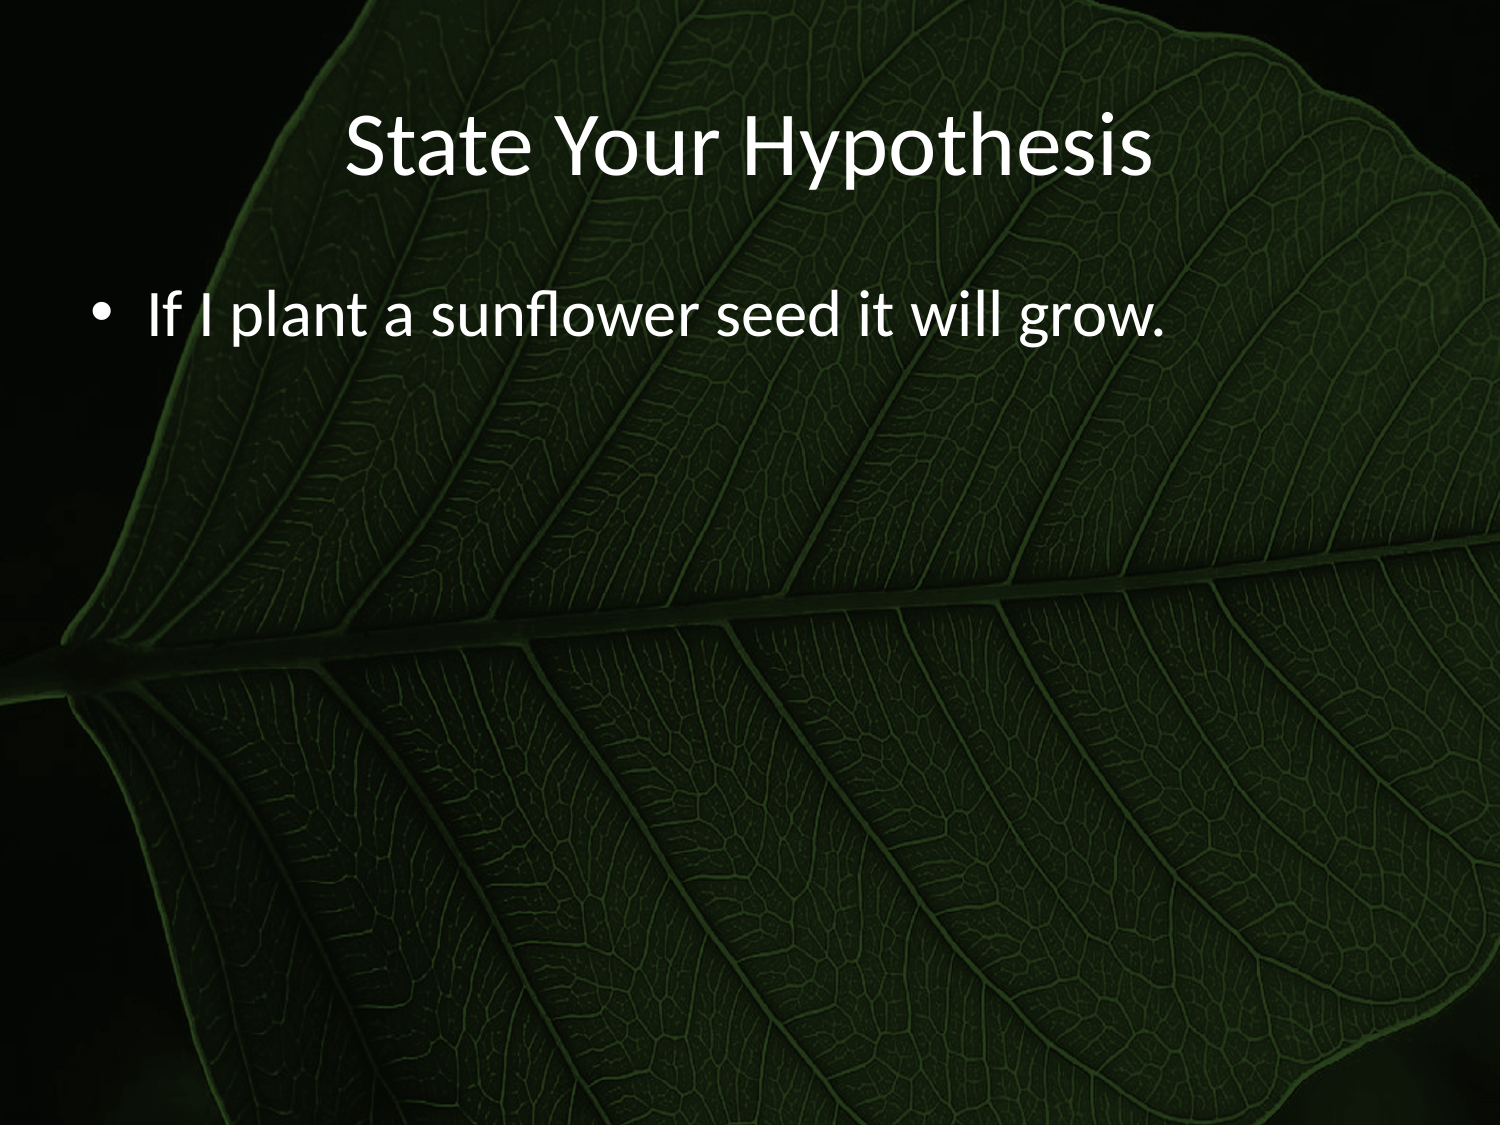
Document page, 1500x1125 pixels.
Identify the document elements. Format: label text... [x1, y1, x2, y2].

title State Your Hypothesis [75, 45, 1425, 233]
list If I plant a sunflower seed it will grow. [75, 262, 1425, 1005]
picture [0, 0, 1500, 1125]
